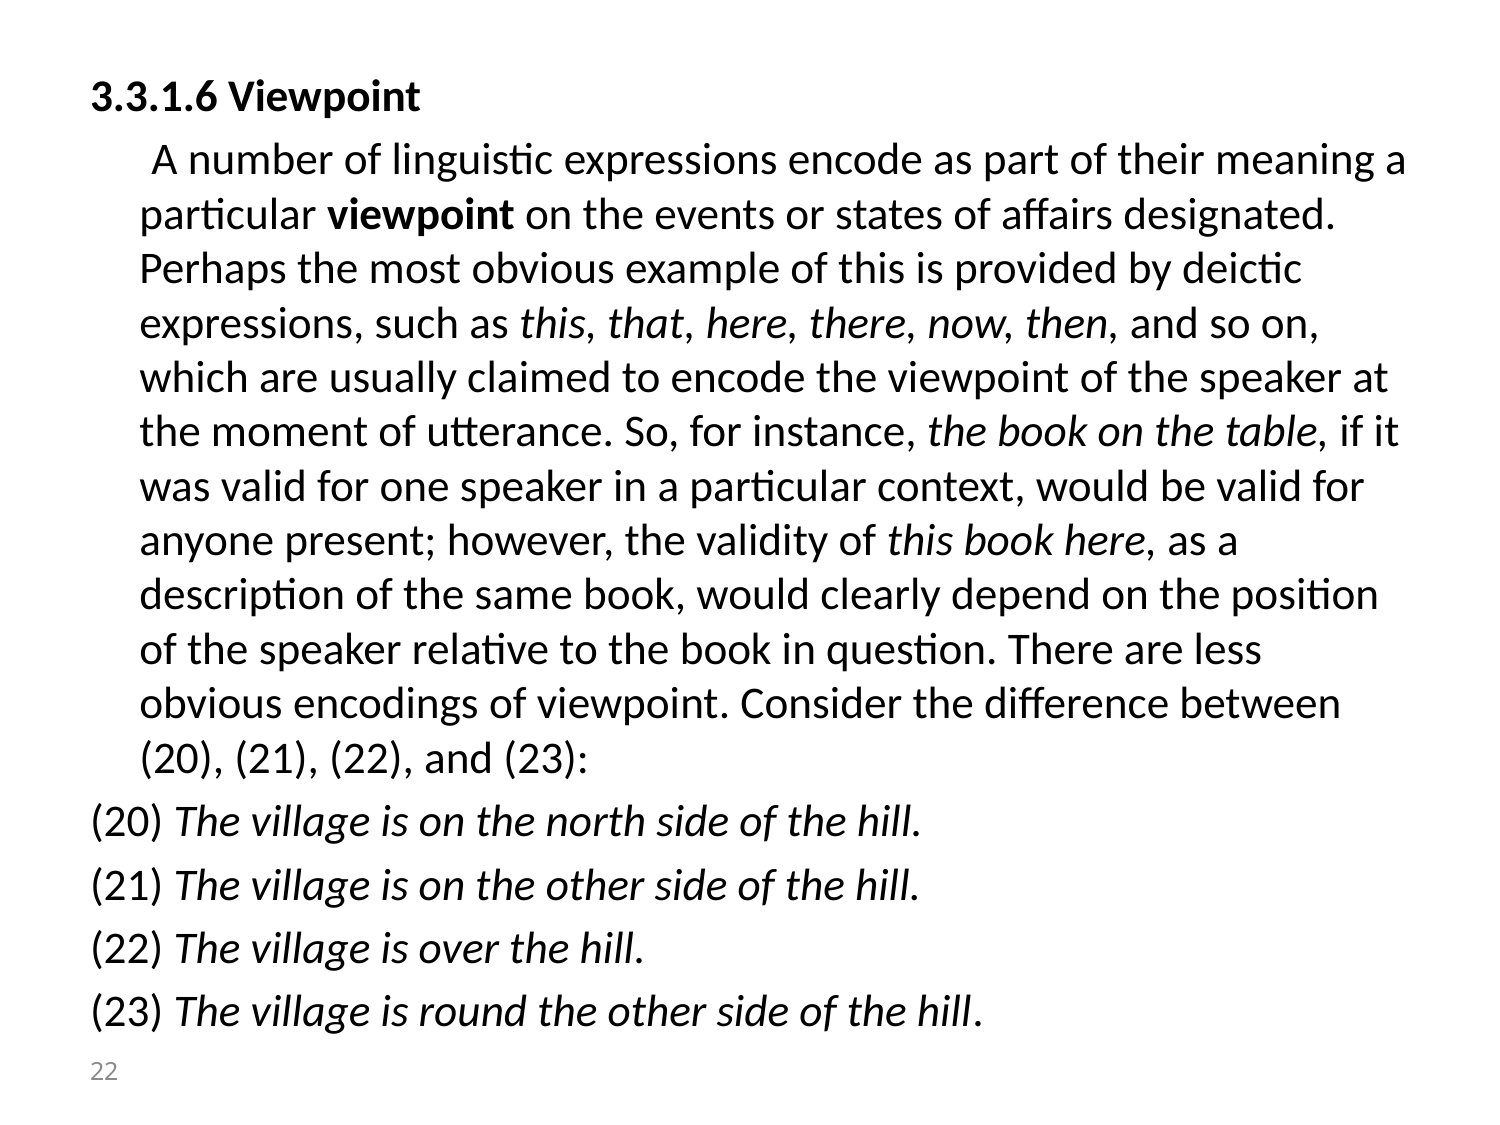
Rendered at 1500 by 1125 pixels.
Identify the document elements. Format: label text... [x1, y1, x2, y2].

slide_number 22 [75, 1042, 425, 1103]
list 3.3.1.6 Viewpoint A number of linguistic expressions encode as part of their meaning a particular viewpoint on the events or states of affairs designated. Perhaps the most obvious example of this is provided by deictic expressions, such as this, that, here, there, now, then, and so on, which are usually claimed to encode the viewpoint of the speaker at the moment of utterance. So, for instance, the book on the table, if it was valid for one speaker in a particular context, would be valid for anyone present; however, the validity of this book here, as a description of the same book, would clearly depend on the position of the speaker relative to the book in question. There are less obvious encodings of viewpoint. Consider the difference between (20), (21), (22), and (23): (20) The village is on the north side of the hill. (21) The village is on the other side of the hill. (22) The village is over the hill. (23) The village is round the other side of the hill. [75, 58, 1425, 1055]
